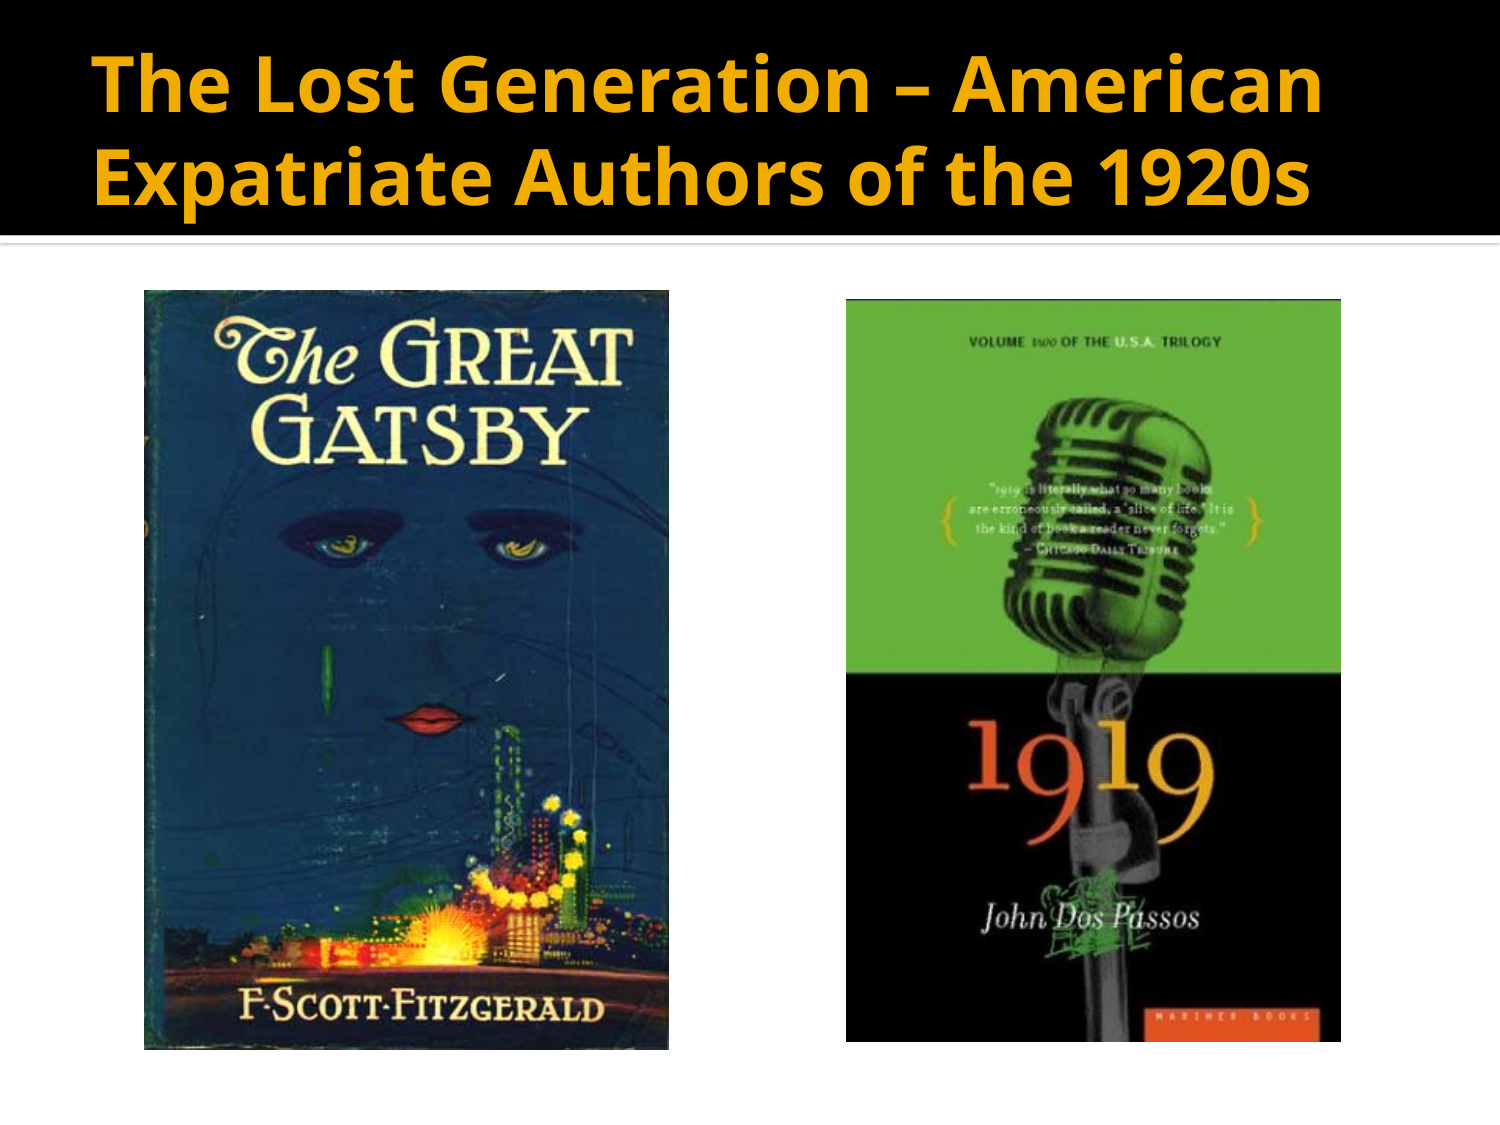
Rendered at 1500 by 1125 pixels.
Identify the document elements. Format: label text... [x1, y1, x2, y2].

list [144, 290, 669, 1050]
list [846, 299, 1341, 1042]
title The Lost Generation – American Expatriate Authors of the 1920s [75, 24, 1425, 231]
